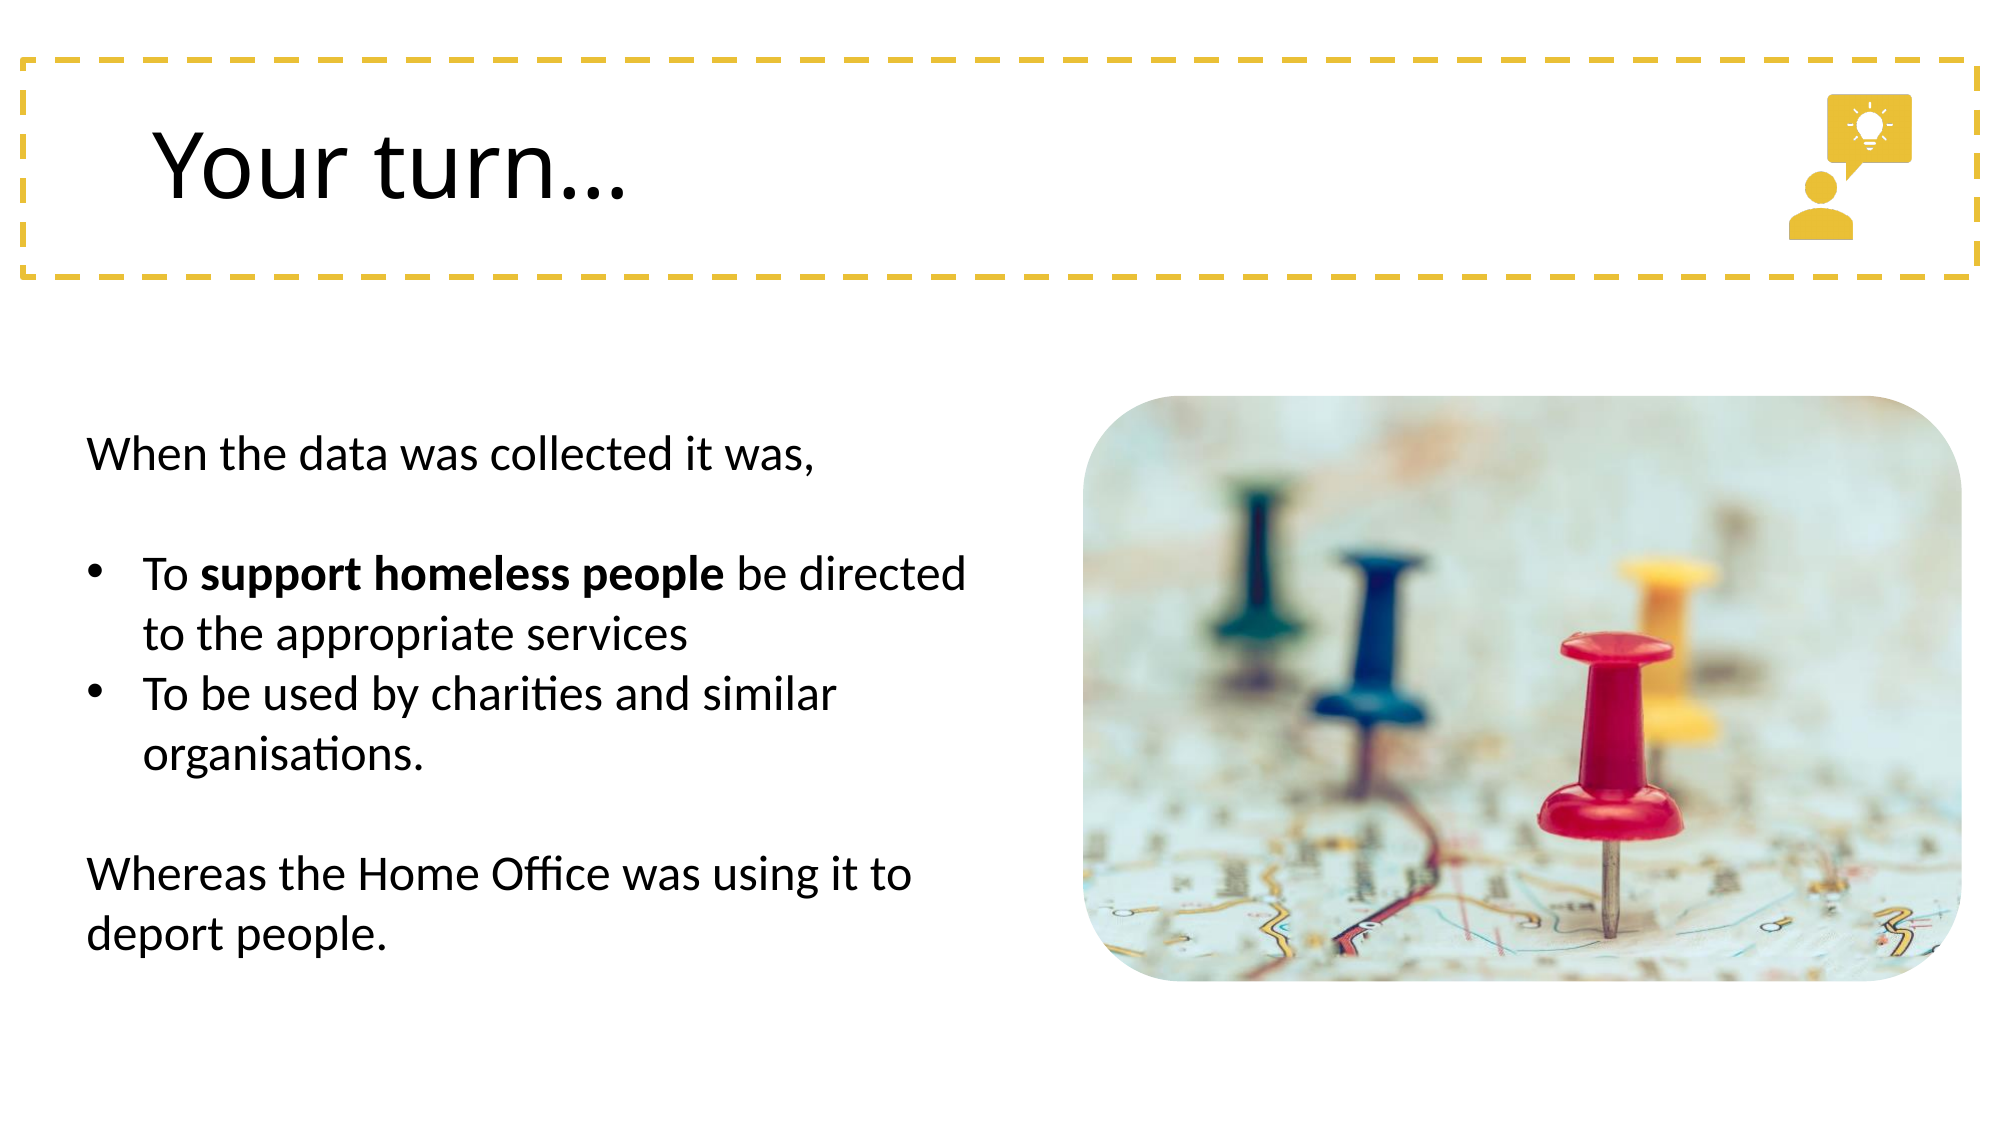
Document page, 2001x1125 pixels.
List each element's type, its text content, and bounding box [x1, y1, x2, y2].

title Your turn… [137, 59, 1863, 278]
picture [1863, 78, 1938, 254]
picture [1083, 395, 1962, 982]
text_box When the data was collected it was, To support homeless people be directed to the appropriate services To be used by charities and similar organisations. Whereas the Home Office was using it to deport people. [71, 352, 1000, 1088]
